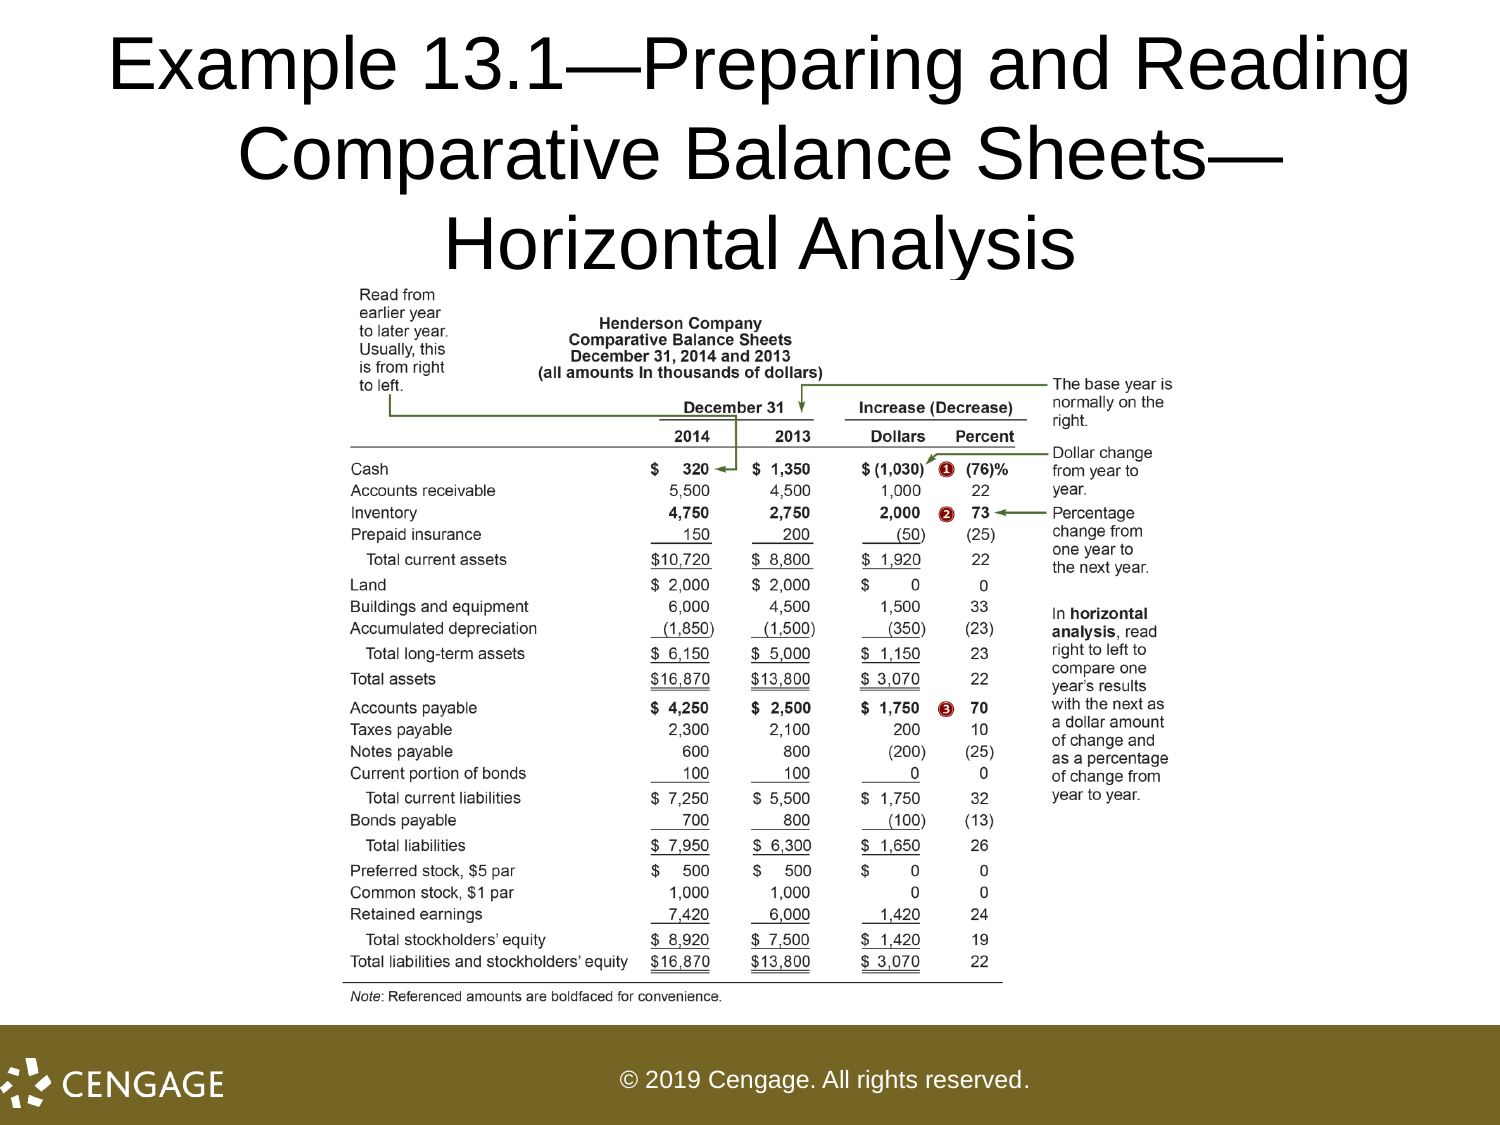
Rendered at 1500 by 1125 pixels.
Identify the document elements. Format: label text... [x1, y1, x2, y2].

picture [0, 1058, 223, 1108]
title Example 13.1—Preparing and Reading Comparative Balance Sheets—Horizontal Analysis [73, 18, 1448, 281]
picture [335, 280, 1179, 1008]
